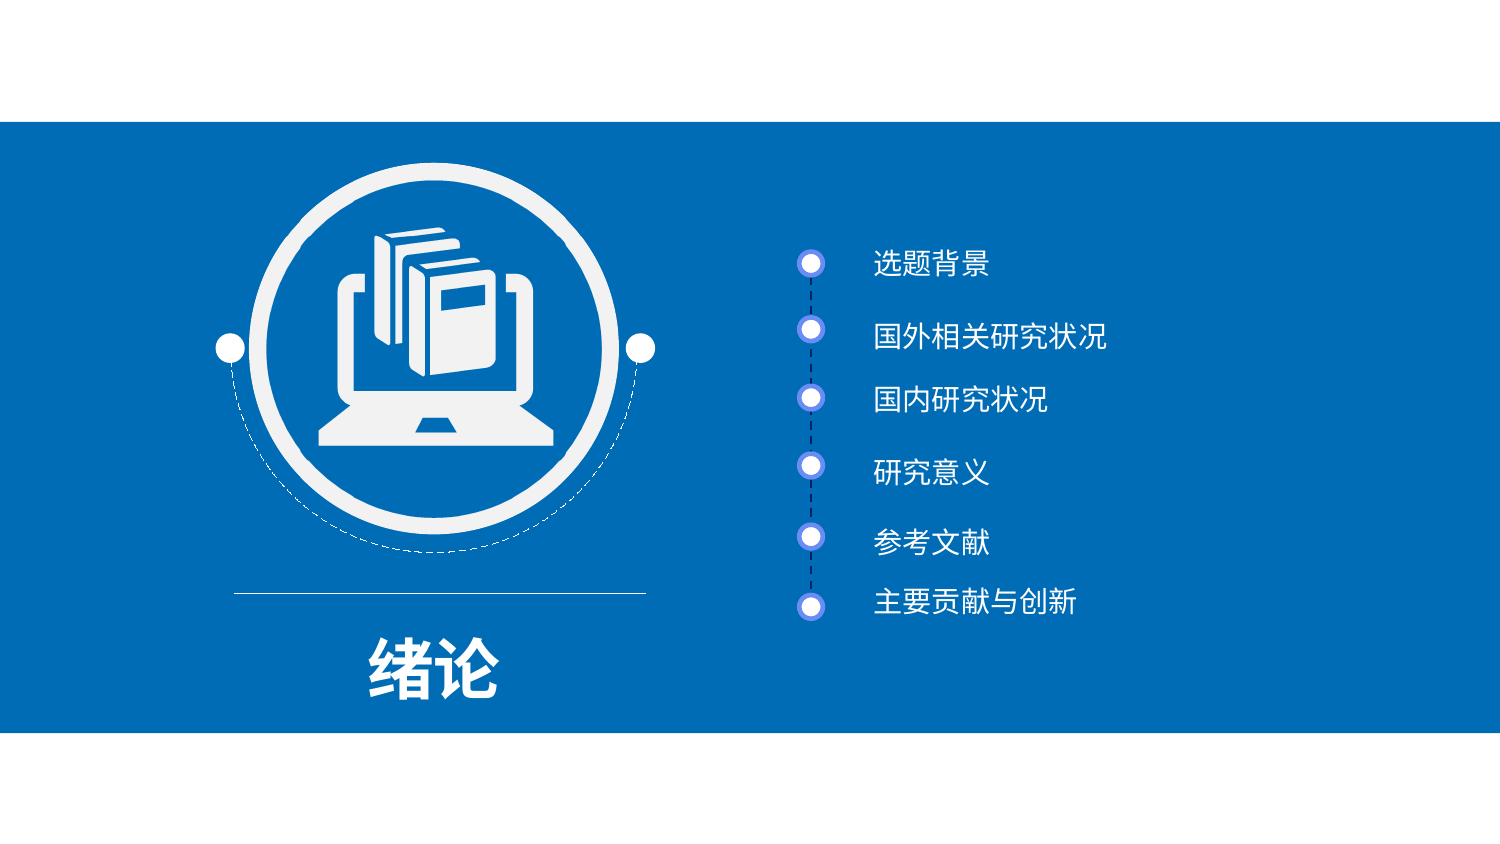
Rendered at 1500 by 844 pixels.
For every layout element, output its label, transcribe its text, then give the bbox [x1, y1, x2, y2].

text_box [248, 162, 619, 348]
text_box [625, 333, 656, 363]
text_box [811, 317, 823, 342]
text_box 绪论 [352, 620, 516, 716]
text_box [799, 524, 810, 549]
text_box [811, 385, 823, 410]
text_box 参考文献 [858, 499, 1491, 567]
text_box 国内研究状况 [858, 355, 1491, 424]
text_box 国外相关研究状况 [858, 293, 1491, 355]
text_box [231, 346, 637, 553]
text_box [799, 251, 823, 276]
text_box 研究意义 [858, 429, 1491, 497]
text_box [799, 595, 823, 619]
text_box [799, 453, 810, 478]
text_box [0, 121, 1500, 734]
text_box [799, 386, 810, 410]
text_box [811, 524, 823, 549]
text_box 主要贡献与创新 [858, 567, 1491, 626]
text_box [799, 317, 810, 341]
text_box 选题背景 [858, 220, 1491, 288]
text_box [811, 453, 823, 478]
text_box [215, 333, 245, 363]
